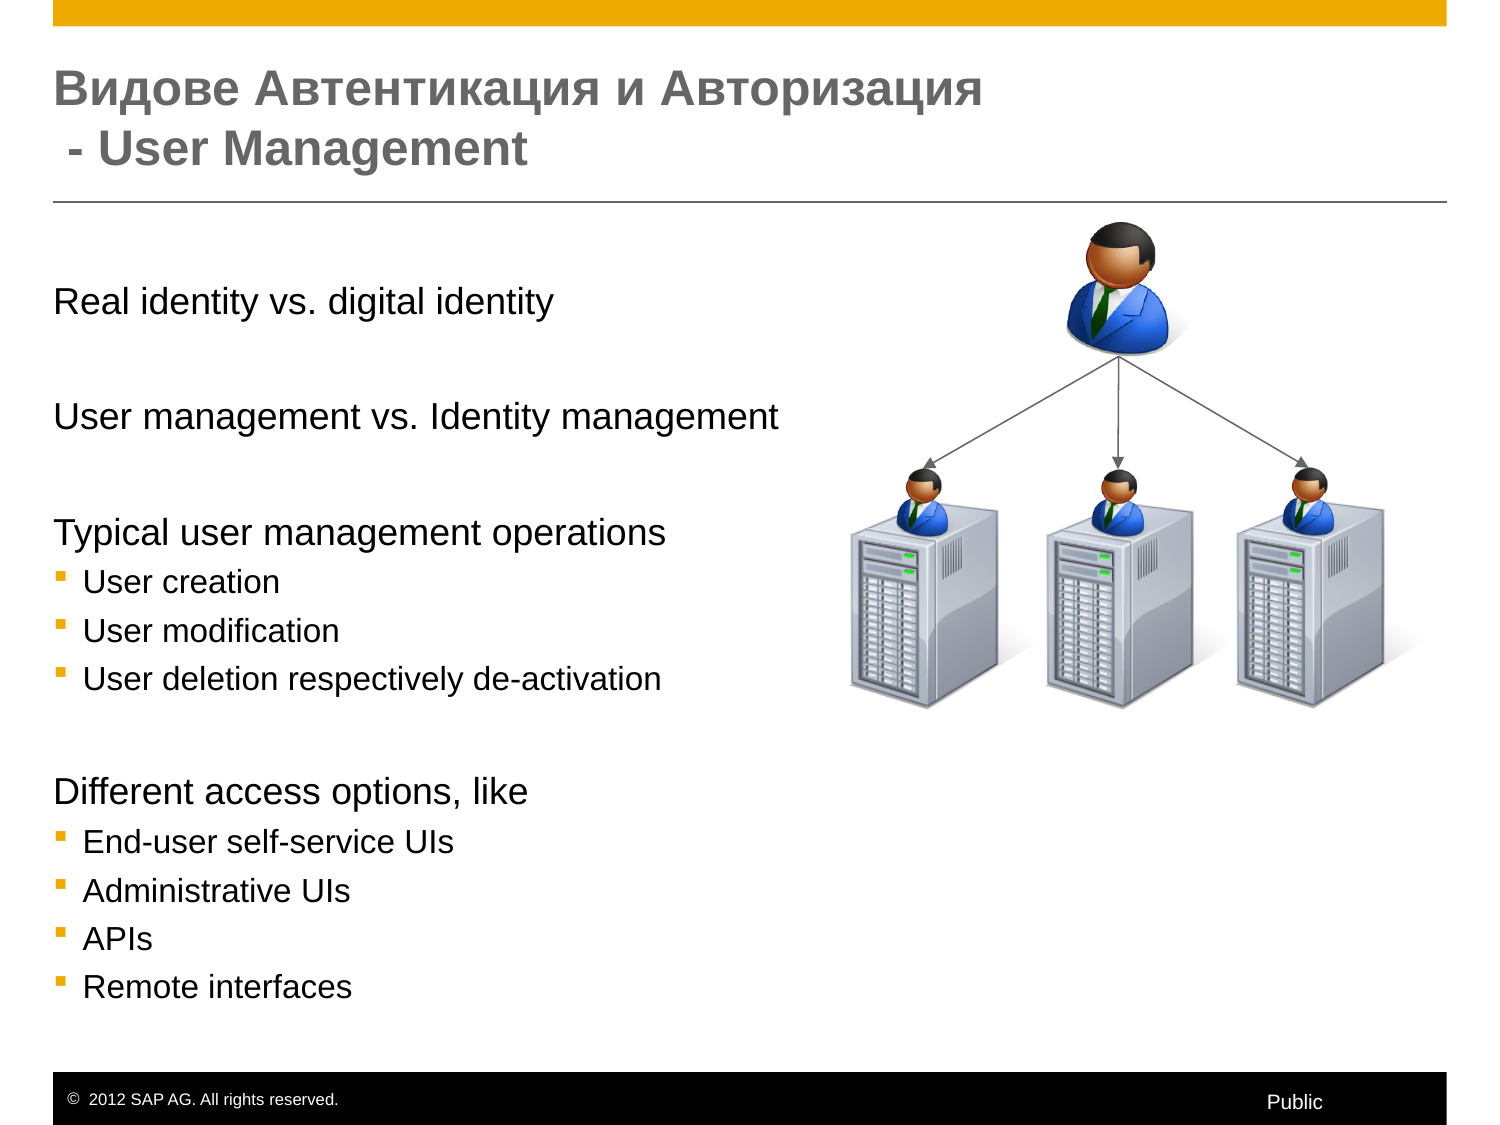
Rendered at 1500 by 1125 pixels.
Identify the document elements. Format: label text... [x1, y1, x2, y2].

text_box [823, 221, 1443, 718]
list Real identity vs. digital identity User management vs. Identity management Typical user management operations User creation User modification User deletion respectively de-activation Different access options, like End-user self-service UIs Administrative UIs APIs Remote interfaces [53, 277, 1447, 1030]
title Видове Автентикация и Авторизация - User Managementroduction [53, 53, 1447, 178]
